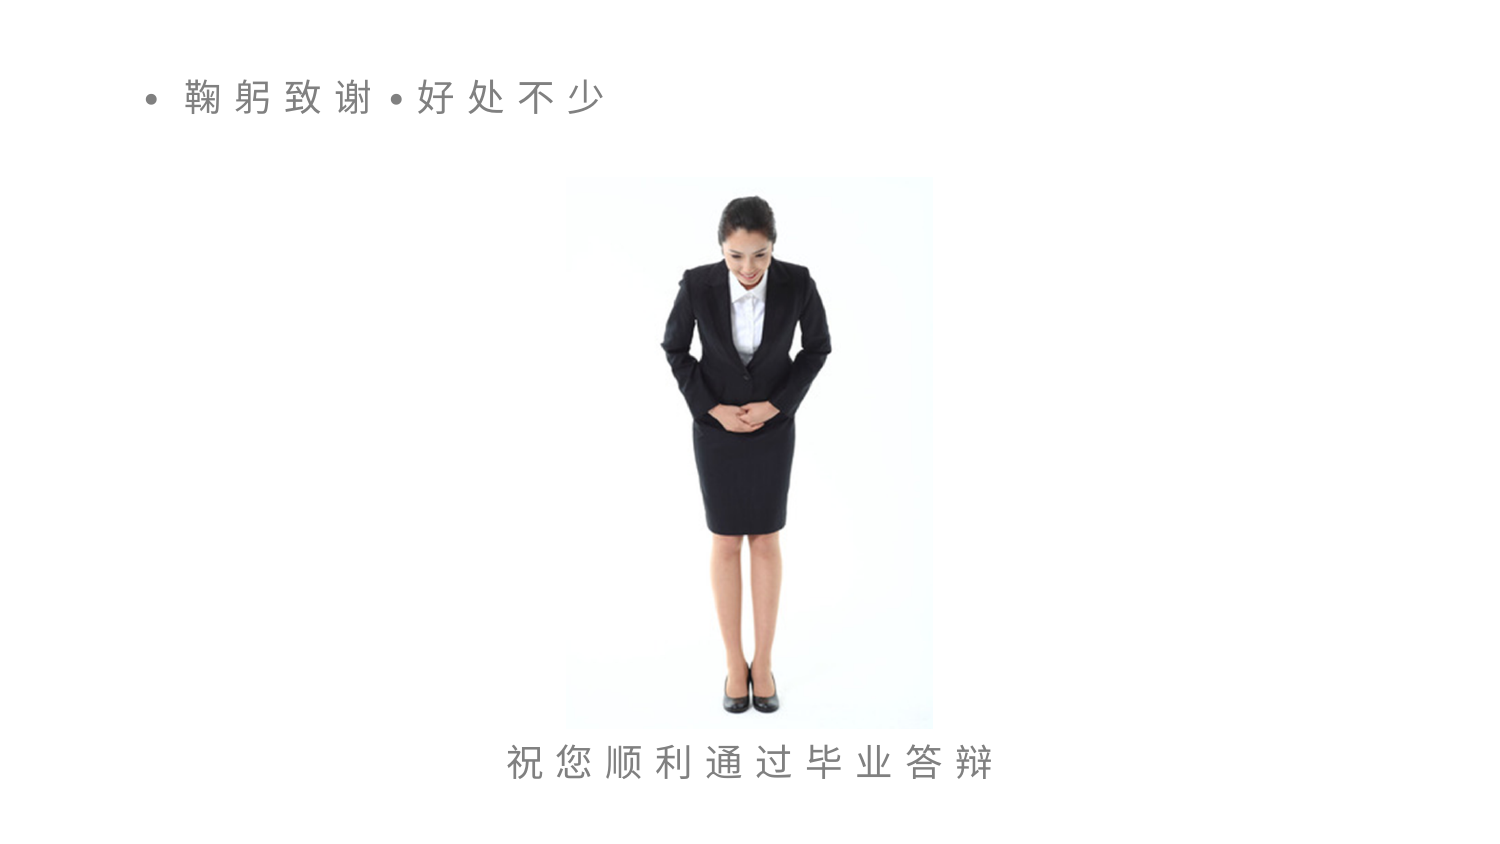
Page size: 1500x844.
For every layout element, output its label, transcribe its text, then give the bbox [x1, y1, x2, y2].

text_box 祝您顺利通过毕业答辩 [491, 731, 1009, 792]
picture [566, 177, 934, 730]
text_box 好处不少 [402, 66, 621, 127]
text_box ∙鞠躬致谢∙ [124, 66, 402, 126]
